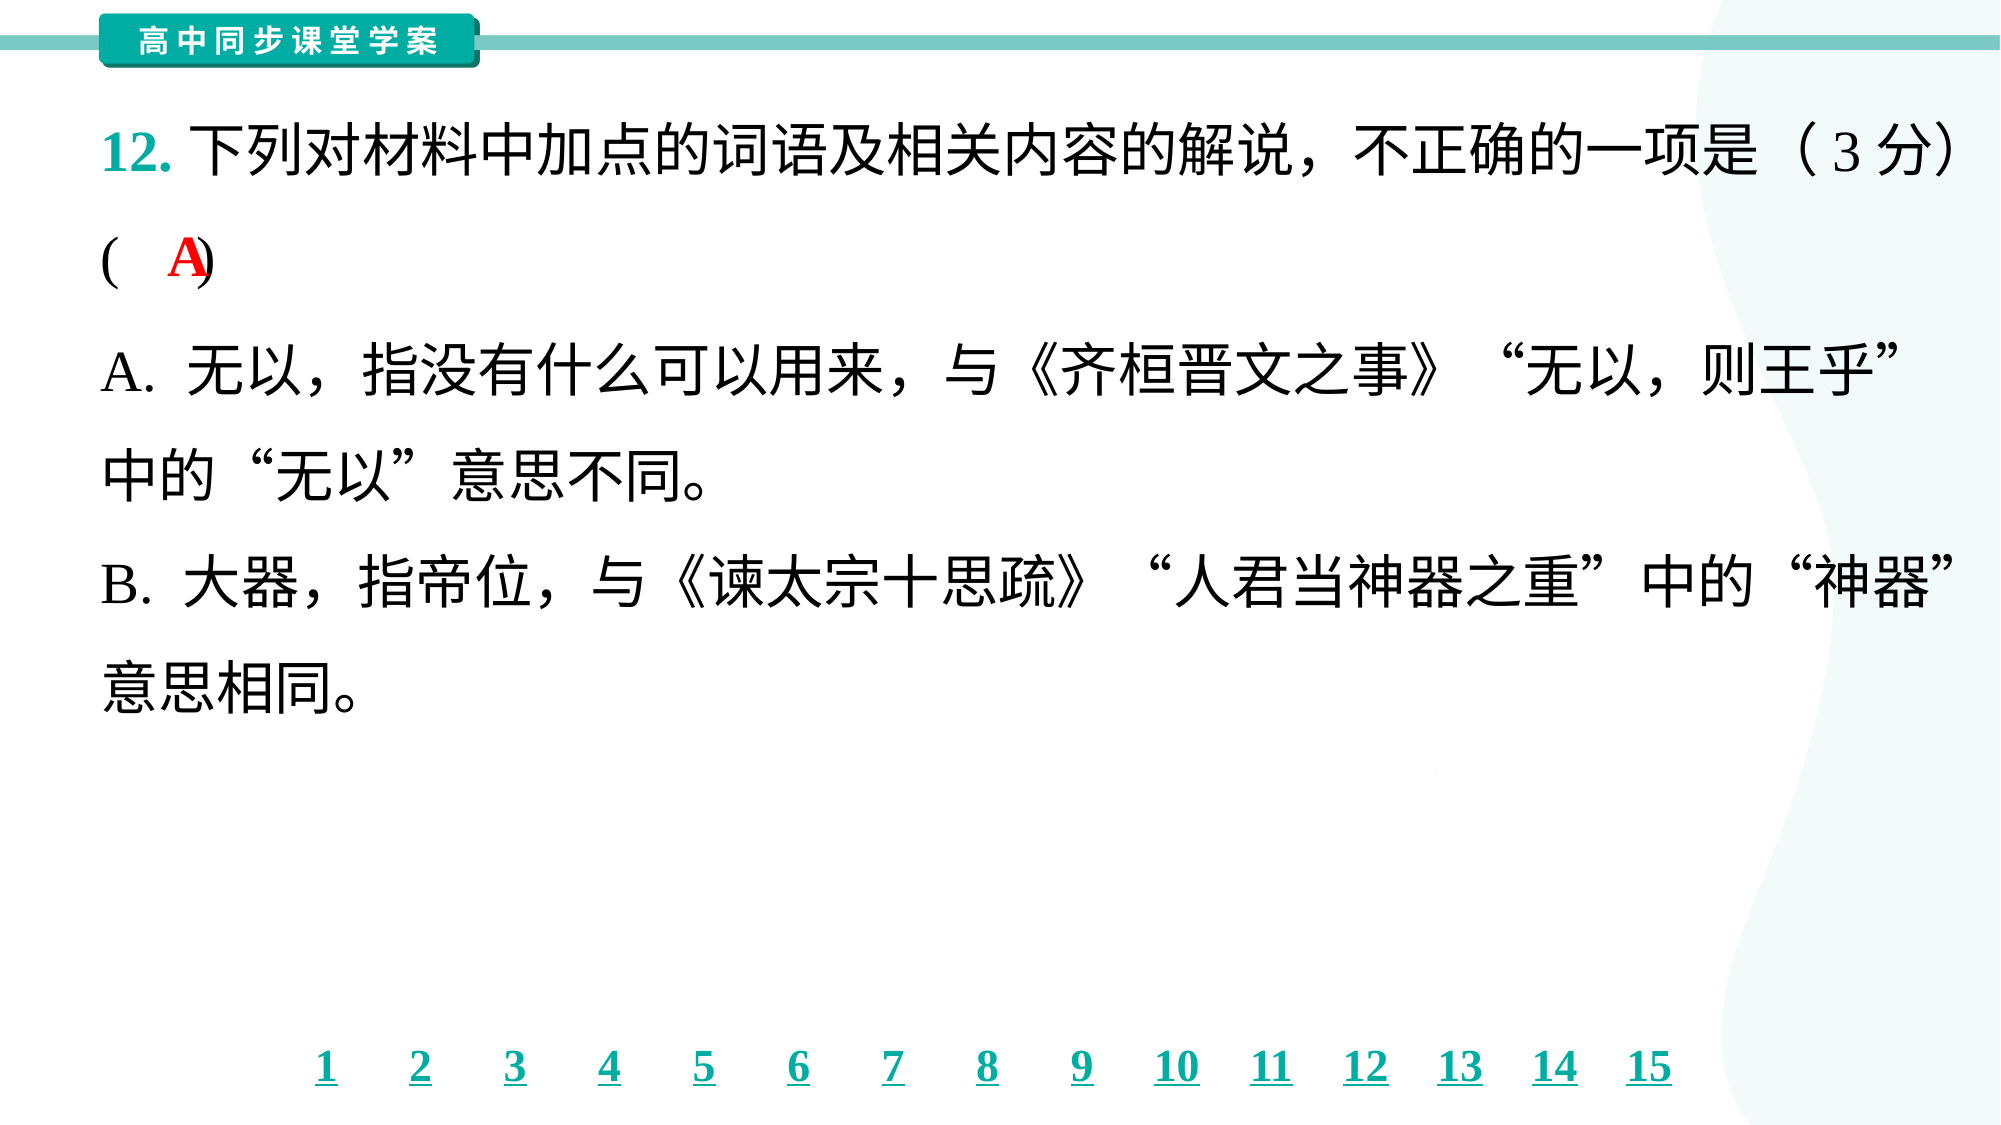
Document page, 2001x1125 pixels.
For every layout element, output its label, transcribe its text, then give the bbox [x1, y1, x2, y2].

text_box A [145, 184, 231, 289]
text_box A. 无以，指没有什么可以用来，与《齐桓晋文之事》“无以，则王乎” 中的“无以”意思不同。 B. 大器，指帝位，与《谏太宗十思疏》“人君当神器之重”中的“神器” 意思相同。 [100, 296, 1899, 722]
picture [0, 0, 2000, 1125]
text_box 12.下列对材料中加点的词语及相关内容的解说，不正确的一项是（3分） ( ) [100, 76, 1899, 290]
